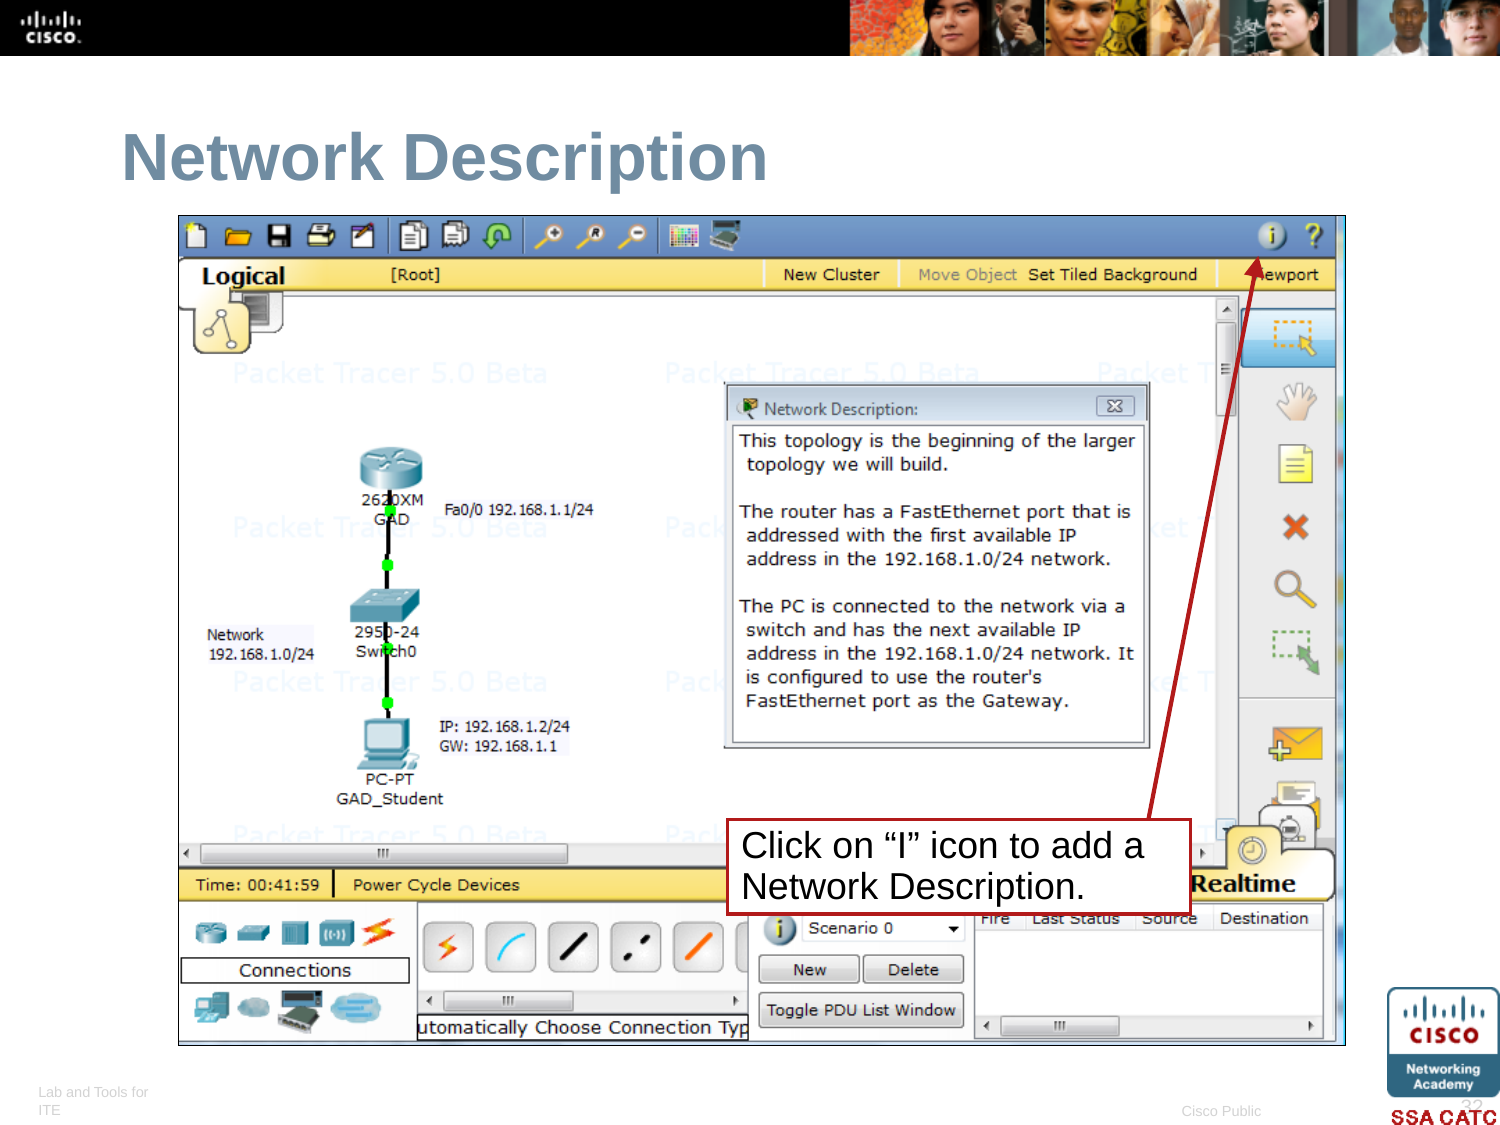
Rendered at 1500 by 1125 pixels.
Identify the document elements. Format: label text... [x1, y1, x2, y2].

title Network Description [107, 113, 1444, 202]
picture [178, 215, 1346, 1046]
picture [1387, 987, 1500, 1125]
picture [0, 0, 1500, 56]
